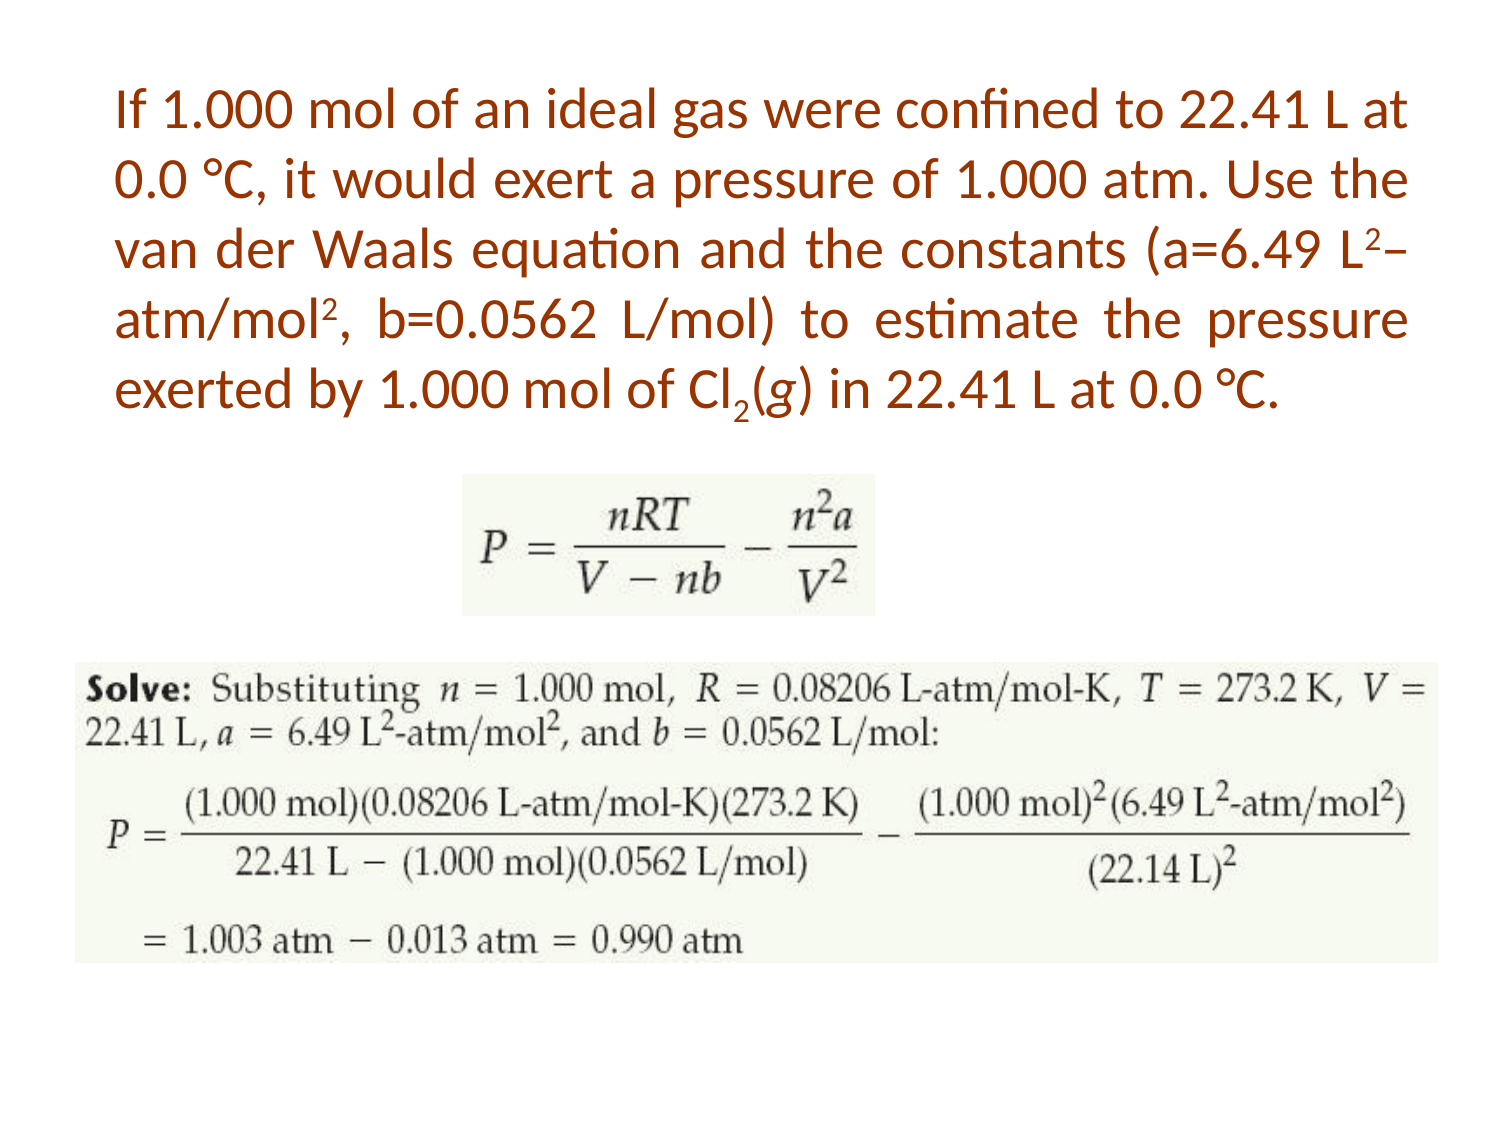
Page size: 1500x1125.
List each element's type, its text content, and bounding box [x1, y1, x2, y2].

picture [74, 662, 1438, 963]
text_box If 1.000 mol of an ideal gas were confined to 22.41 L at 0.0 °C, it would exert a pressure of 1.000 atm. Use the van der Waals equation and the constants (a=6.49 L2–atm/mol2, b=0.0562 L/mol) to estimate the pressure exerted by 1.000 mol of Cl2(g) in 22.41 L at 0.0 °C. [99, 62, 1425, 437]
picture [462, 474, 876, 616]
